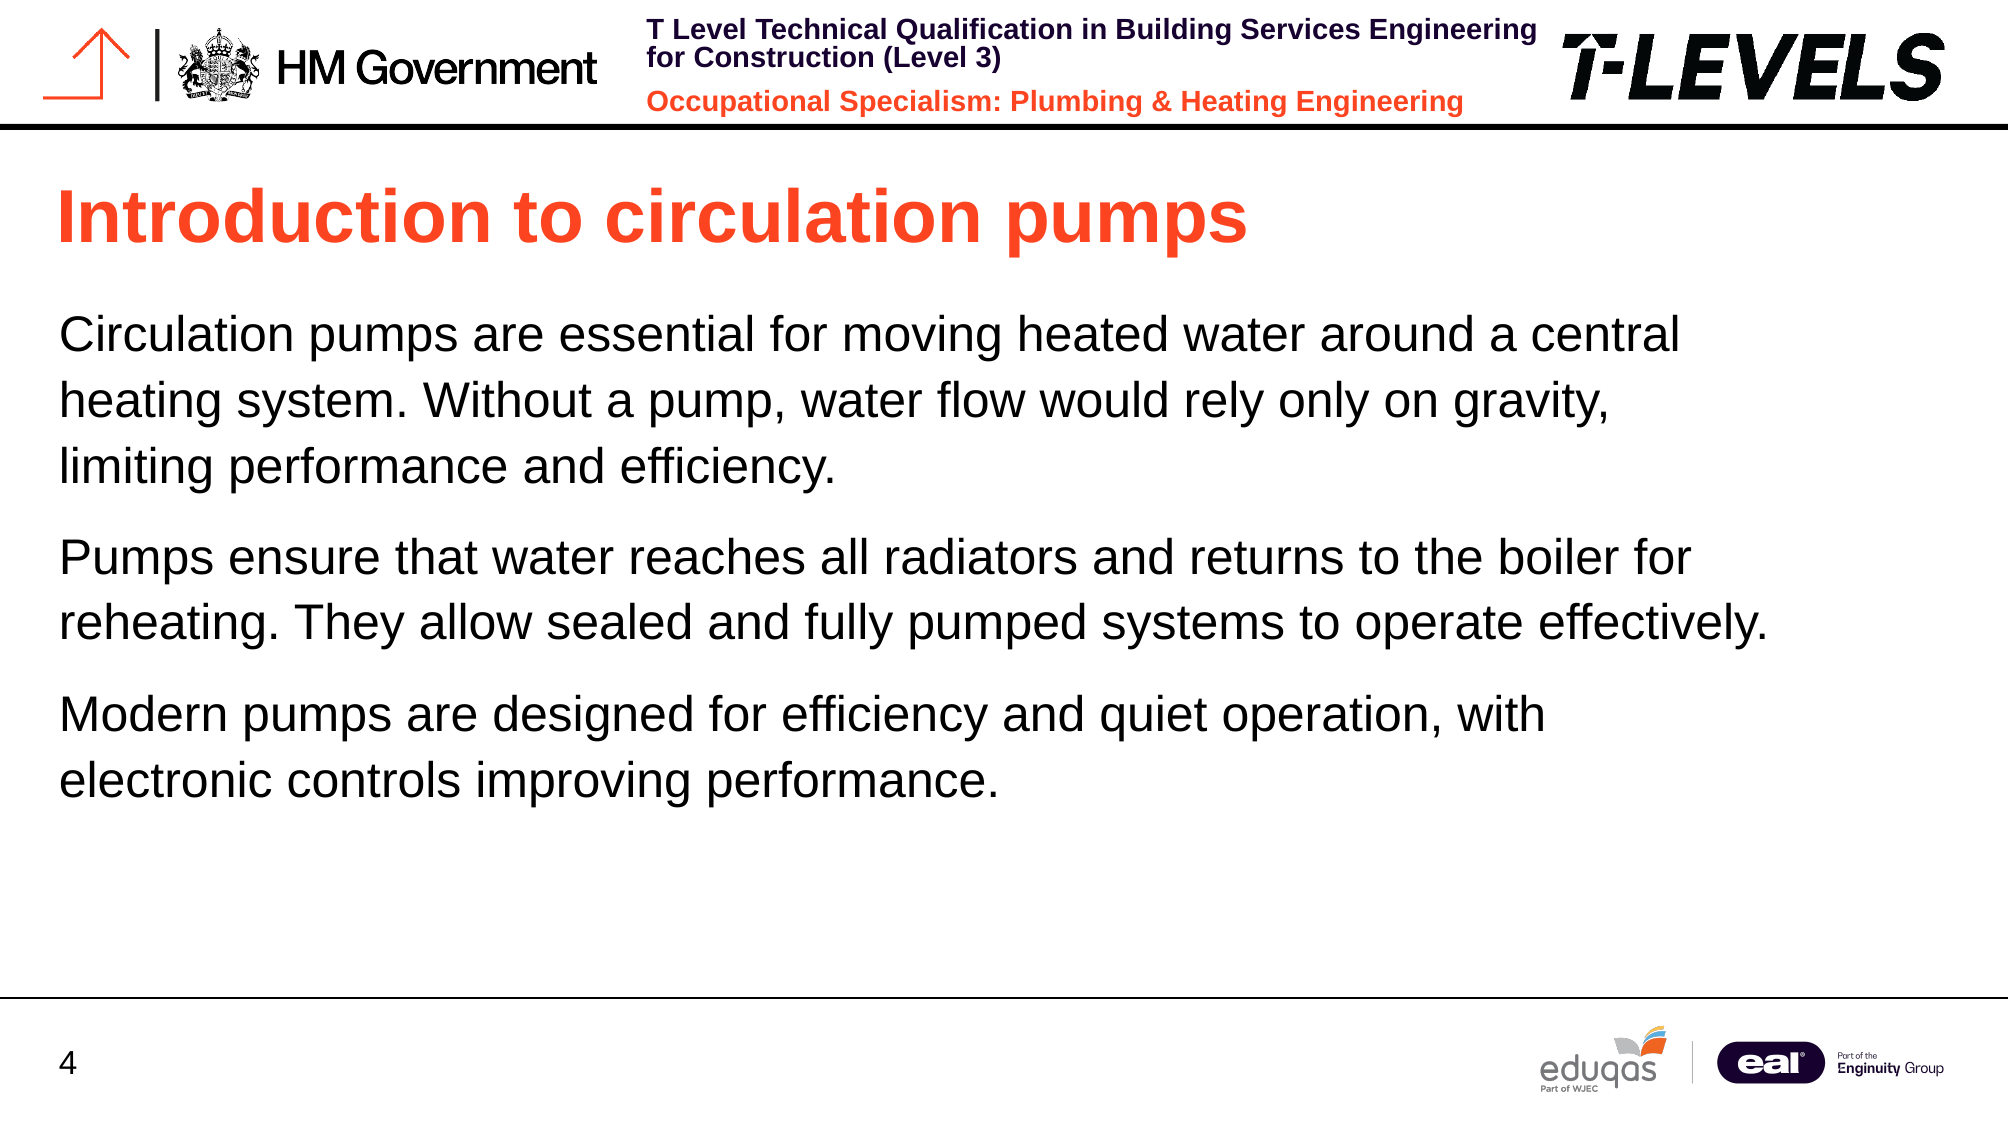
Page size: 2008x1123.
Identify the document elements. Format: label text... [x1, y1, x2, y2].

title Introduction to circulation pumps [41, 111, 1949, 314]
picture [1543, 25, 1964, 108]
list Circulation pumps are essential for moving heated water around a central heating system. Without a pump, water flow would rely only on gravity, limiting performance and efficiency. Pumps ensure that water reaches all radiators and returns to the boiler for reheating. They allow sealed and fully pumped systems to operate effectively. Modern pumps are designed for efficiency and quiet operation, with electronic controls improving performance. [59, 295, 1773, 975]
picture [1535, 1021, 1949, 1097]
picture [38, 27, 136, 100]
picture [155, 28, 597, 102]
